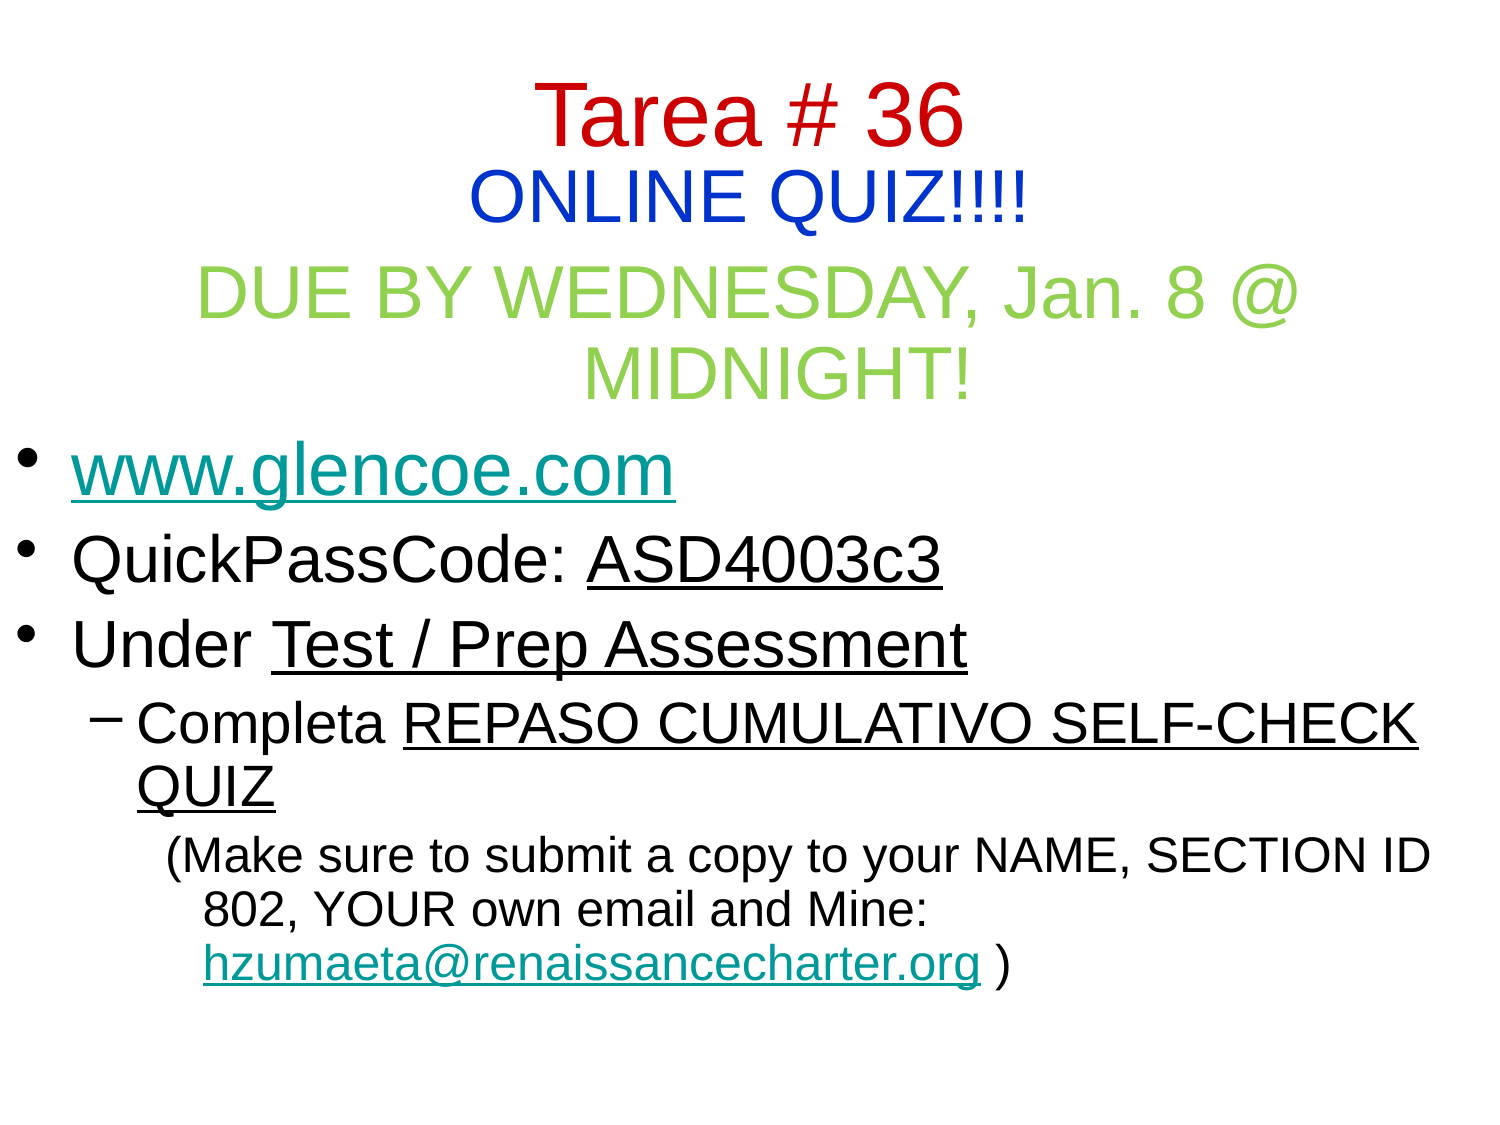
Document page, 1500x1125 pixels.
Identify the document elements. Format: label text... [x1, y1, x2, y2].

list ONLINE QUIZ!!!! DUE BY WEDNESDAY, Jan. 8 @ MIDNIGHT! www.glencoe.com QuickPassCode: ASD4003c3 Under Test / Prep Assessment Completa REPASO CUMULATIVO SELF-CHECK QUIZ (Make sure to submit a copy to your NAME, SECTION ID 802, YOUR own email and Mine: hzumaeta@renaissancecharter.org ) [0, 149, 1500, 1125]
text_box Tarea # 36 [74, 37, 1425, 183]
